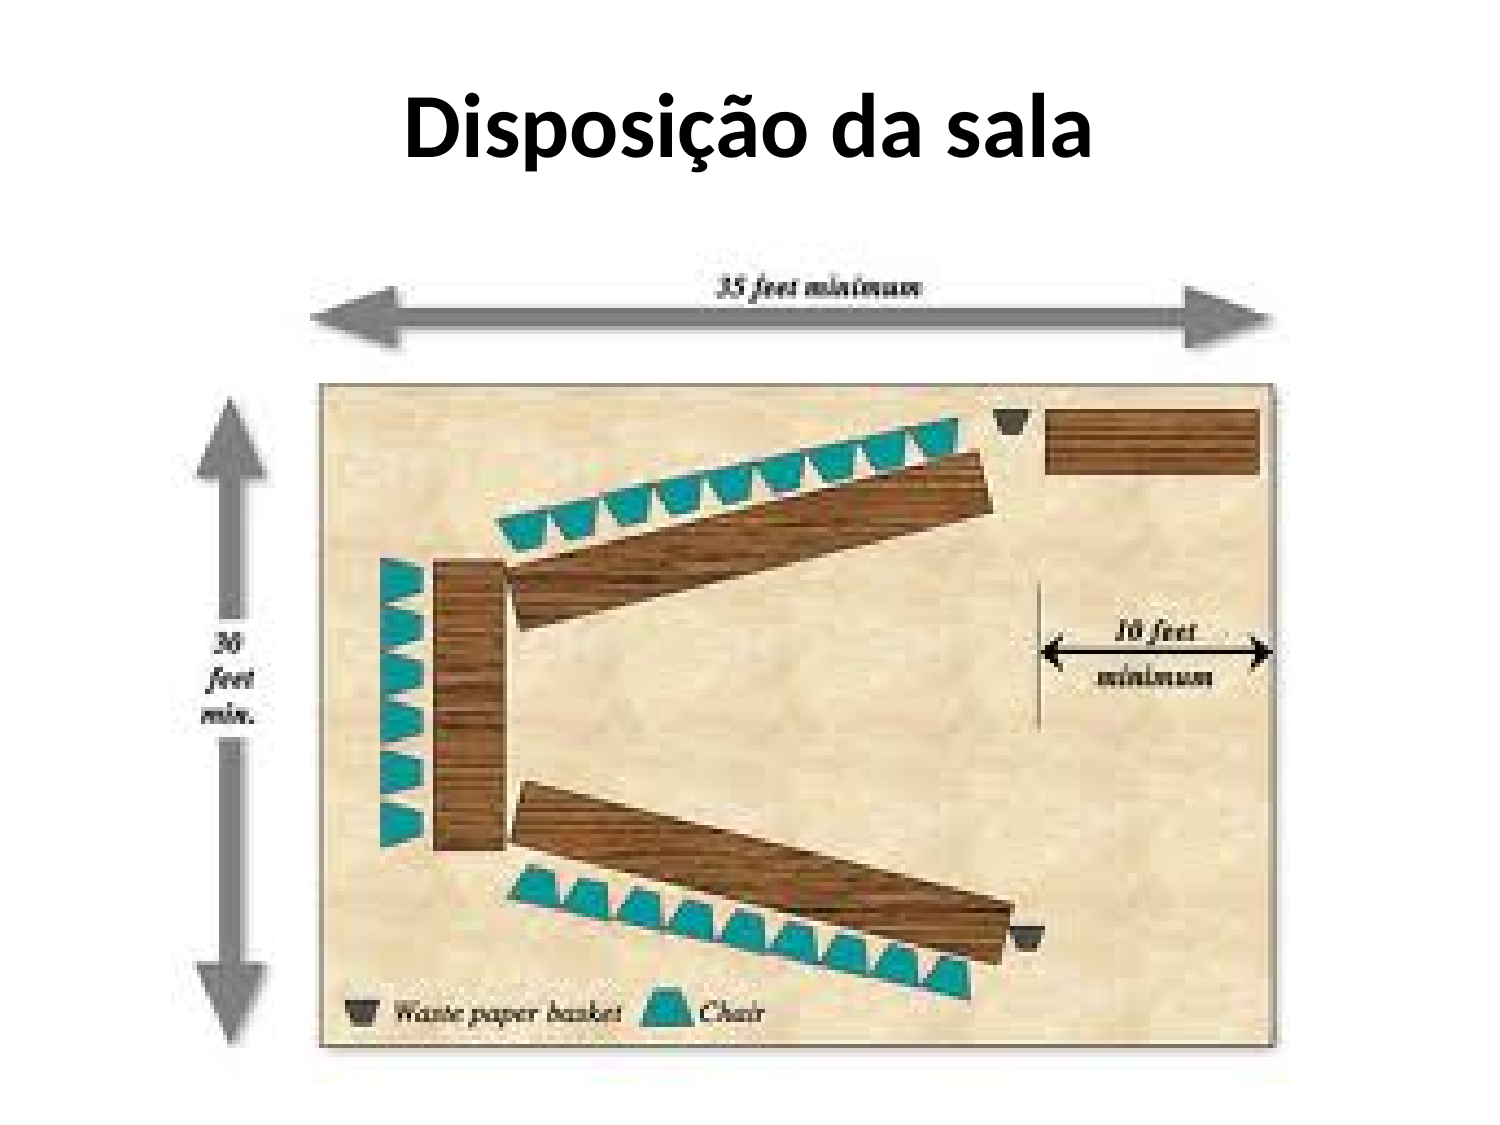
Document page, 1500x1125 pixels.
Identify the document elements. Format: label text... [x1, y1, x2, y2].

title Disposição da sala [74, 44, 1426, 197]
picture [170, 243, 1318, 1084]
